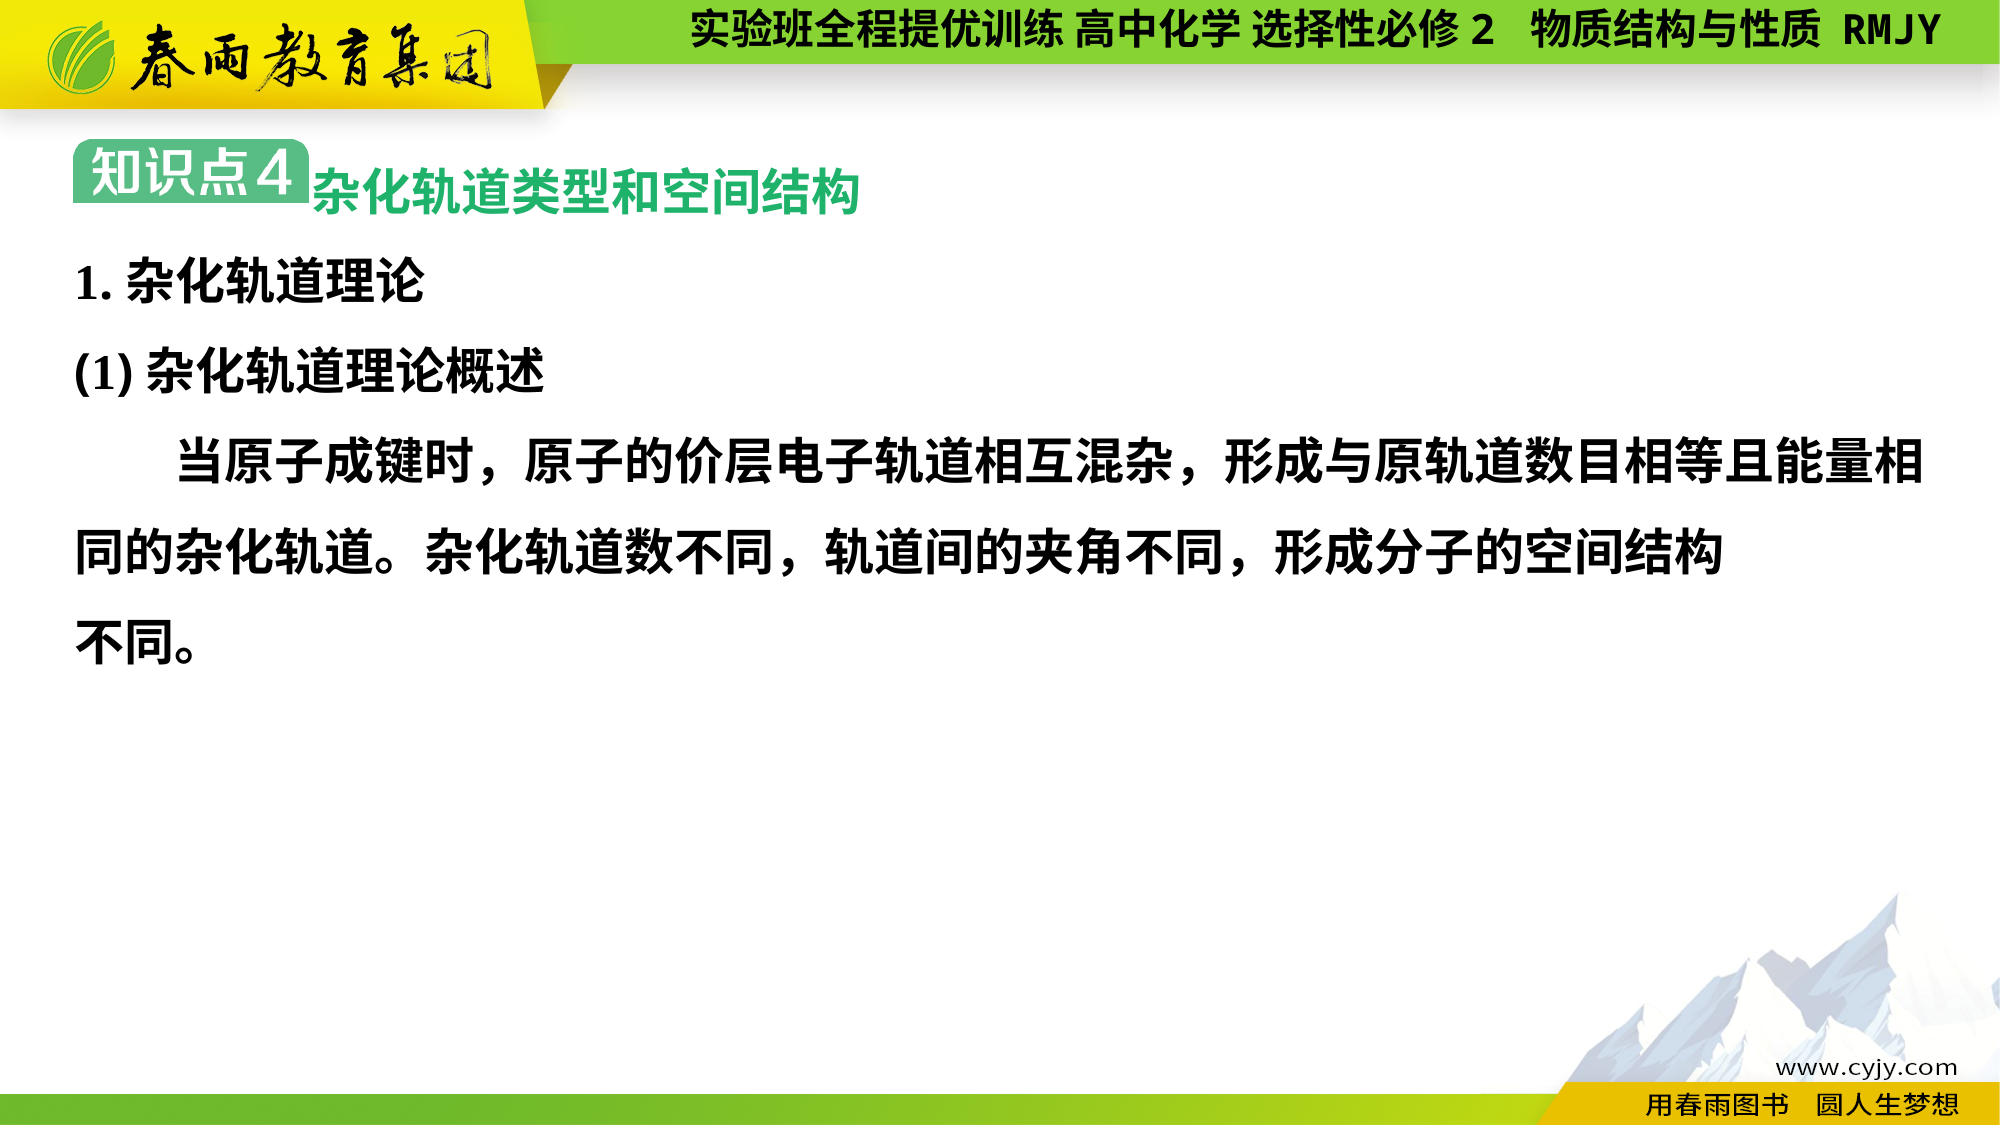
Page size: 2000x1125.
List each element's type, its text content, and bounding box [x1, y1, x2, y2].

picture [0, 0, 2000, 1125]
list 杂化轨道类型和空间结构 1.杂化轨道理论 (1)杂化轨道理论概述 当原子成键时，原子的价层电子轨道相互混杂，形成与原轨道数目相等且能量相同的杂化轨道。杂化轨道数不同，轨道间的夹角不同，形成分子的空间结构 不同。 [59, 122, 1944, 672]
